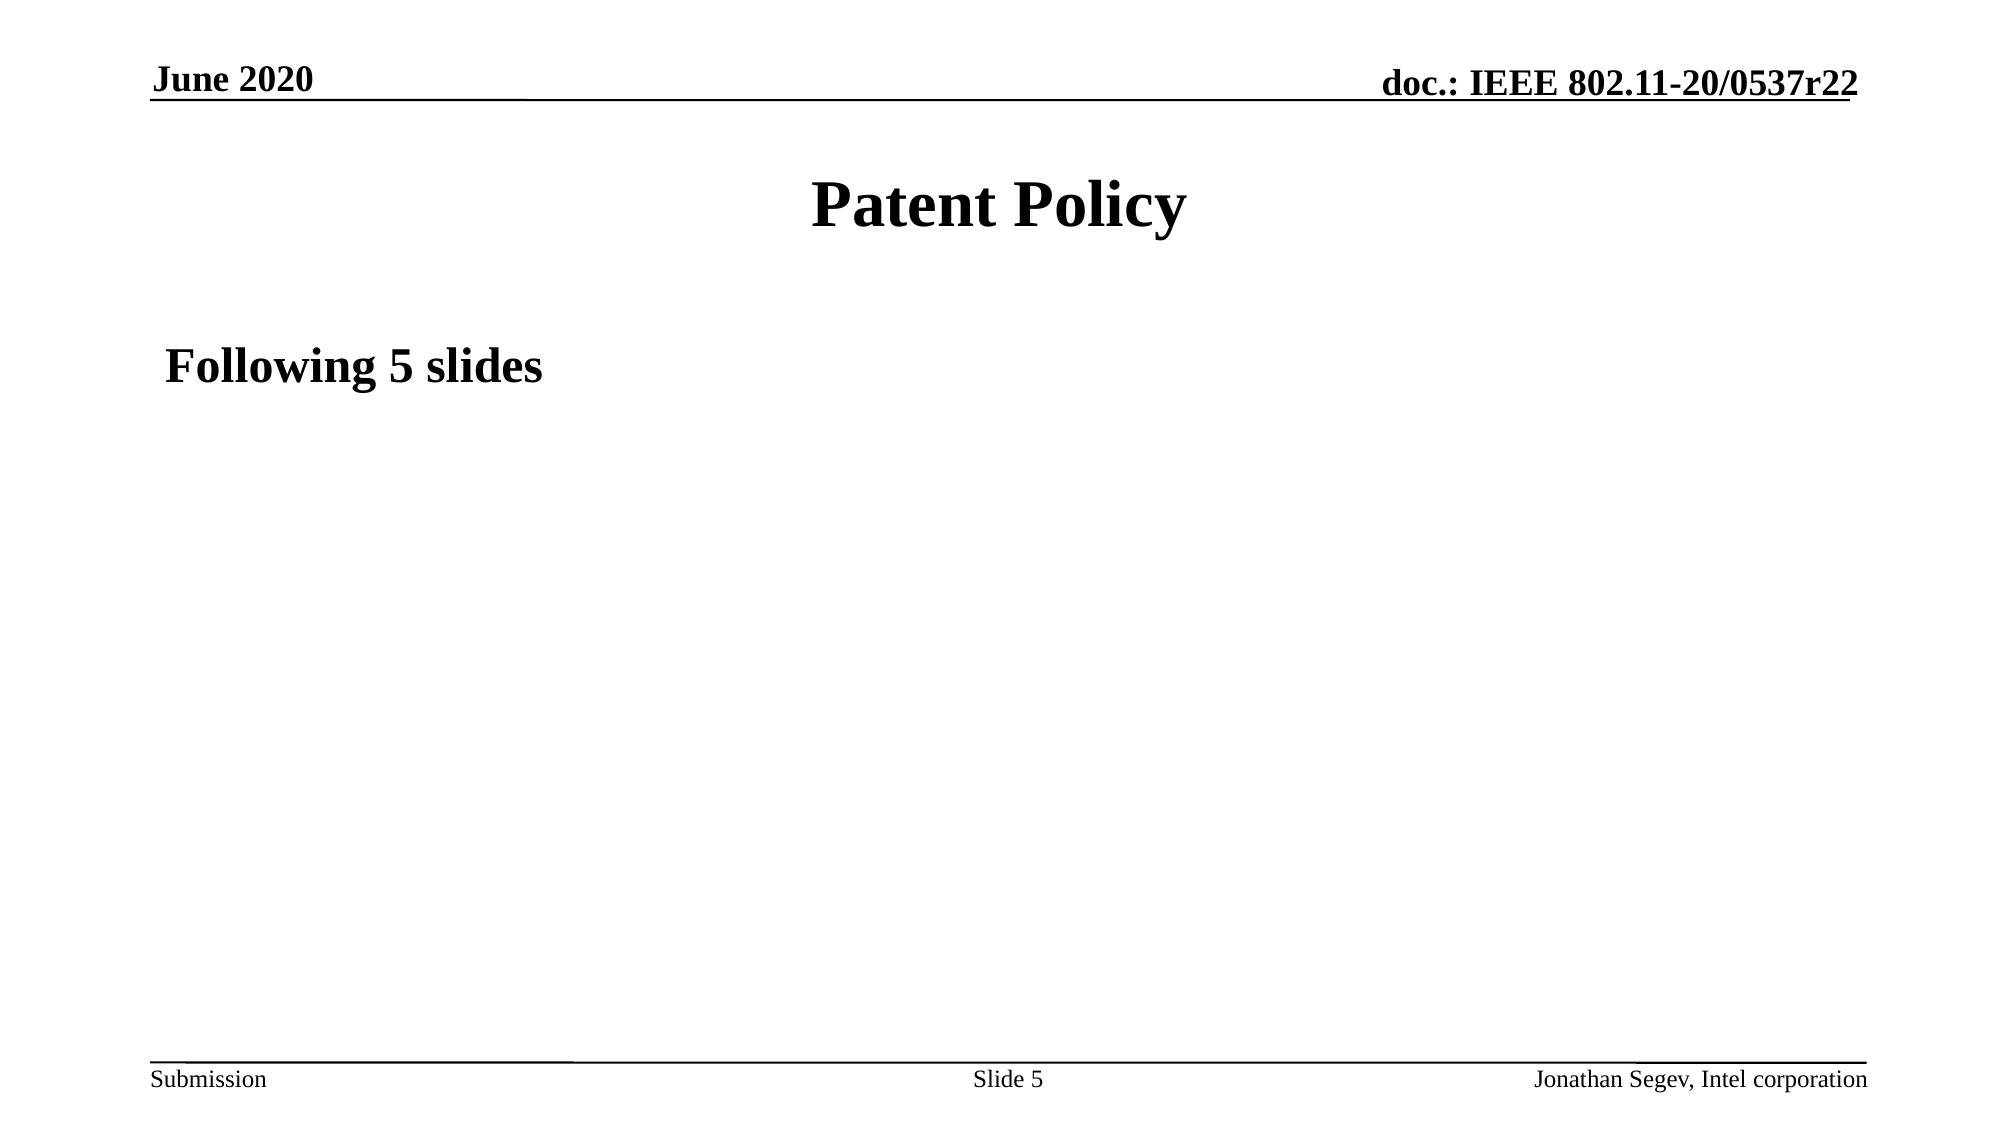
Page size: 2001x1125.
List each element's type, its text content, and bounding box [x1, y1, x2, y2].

list Following 5 slides [149, 324, 1850, 1000]
slide_number Slide 5 [950, 1061, 1067, 1123]
title Patent Policy [149, 112, 1850, 288]
footer Jonathan Segev, Intel corporation [1171, 1061, 1869, 1093]
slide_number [152, 54, 563, 100]
